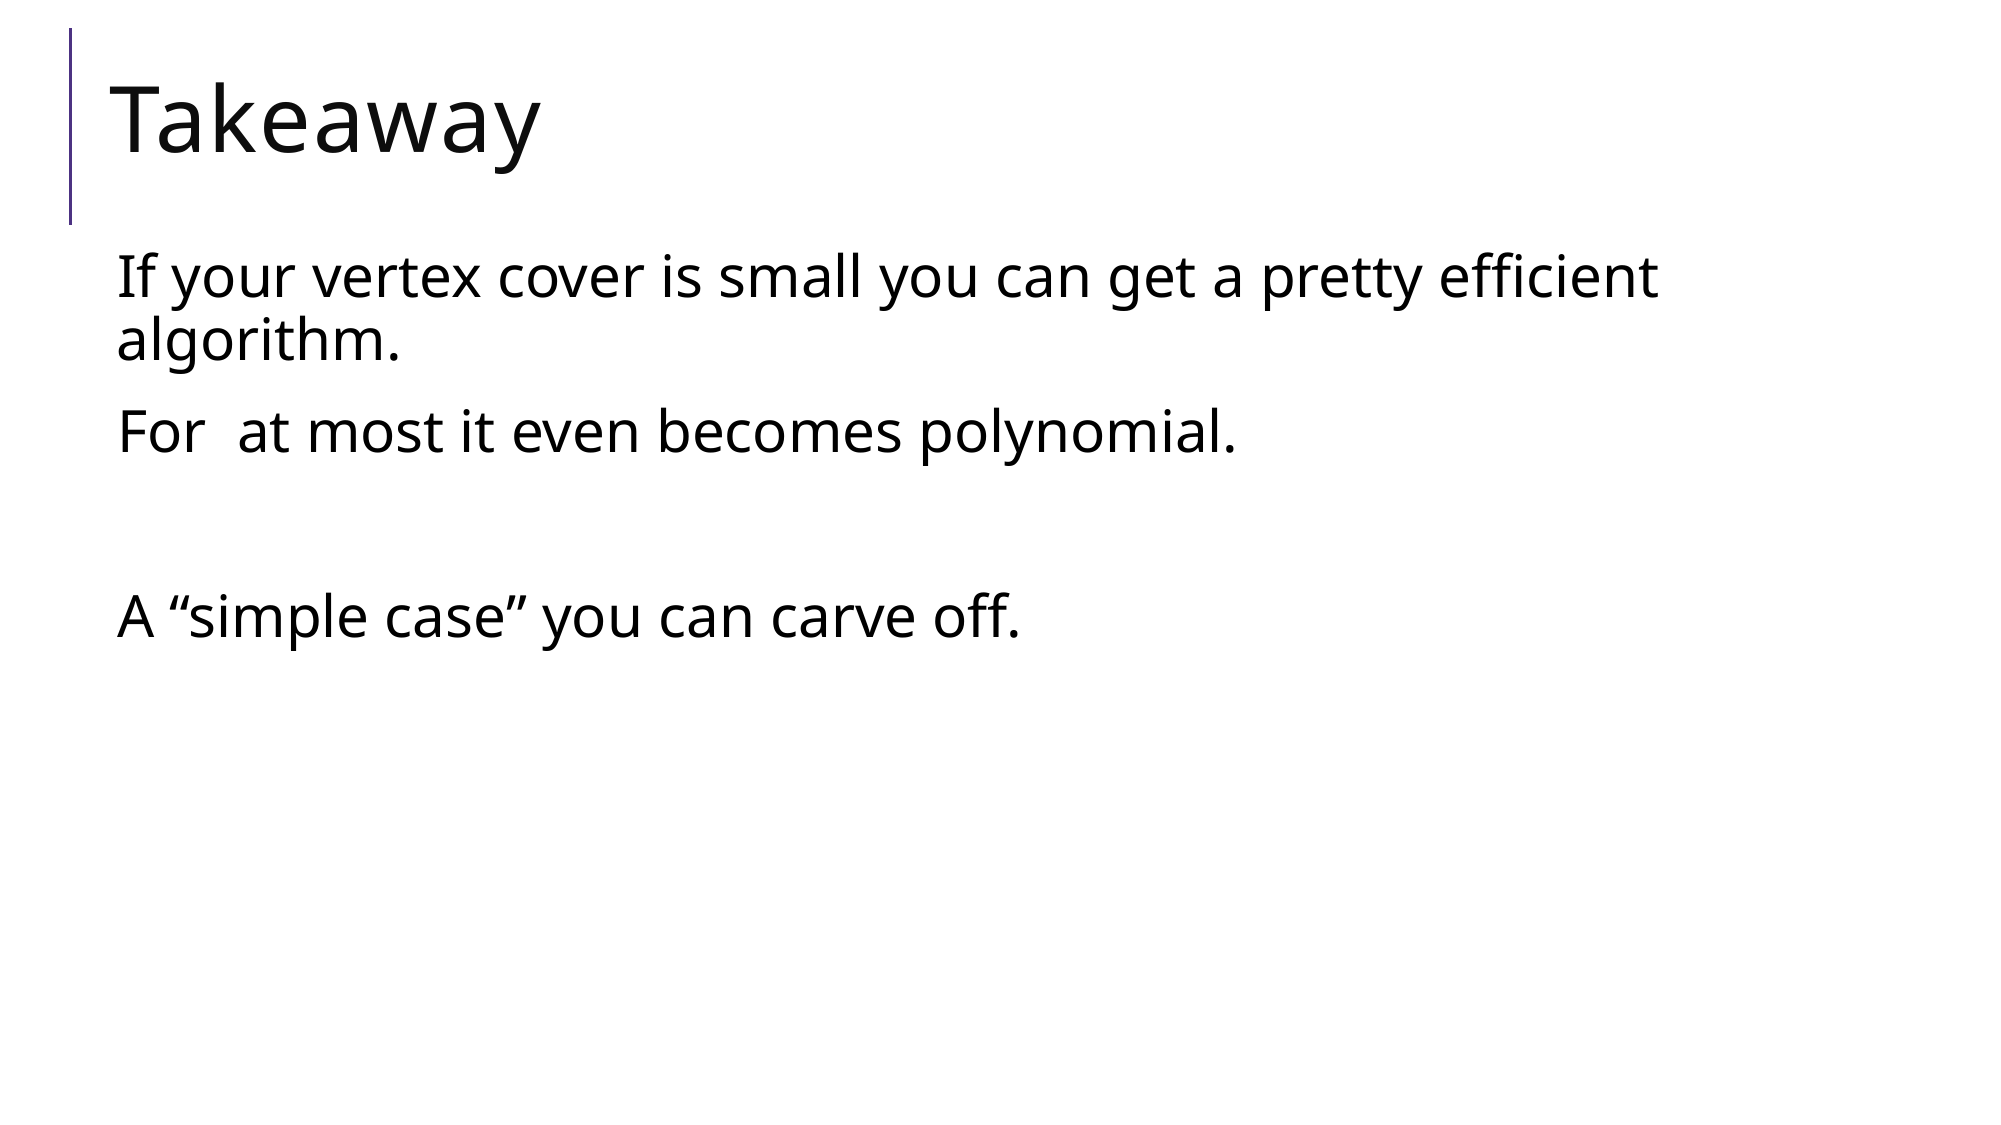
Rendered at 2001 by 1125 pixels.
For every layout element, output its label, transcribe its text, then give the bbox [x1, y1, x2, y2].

title Takeaway [94, 43, 1930, 210]
